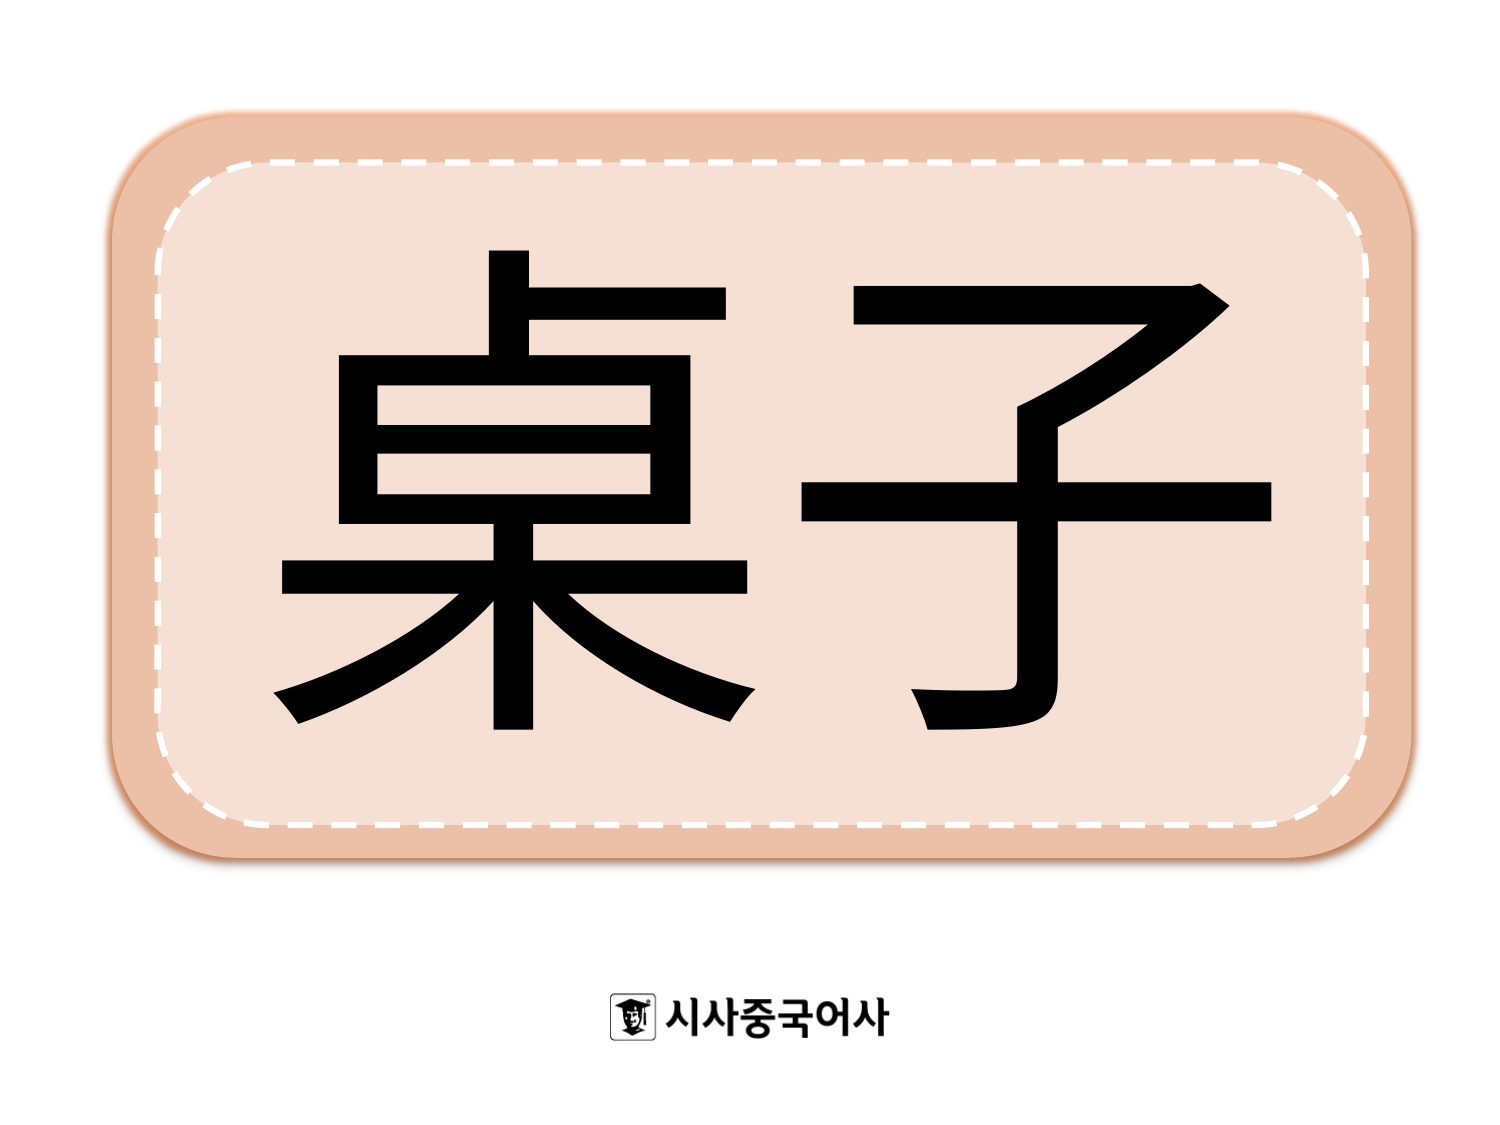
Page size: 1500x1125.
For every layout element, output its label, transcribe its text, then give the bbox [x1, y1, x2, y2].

picture [602, 987, 898, 1047]
text_box [162, 160, 1371, 824]
text_box 桌子 [171, 149, 1380, 812]
